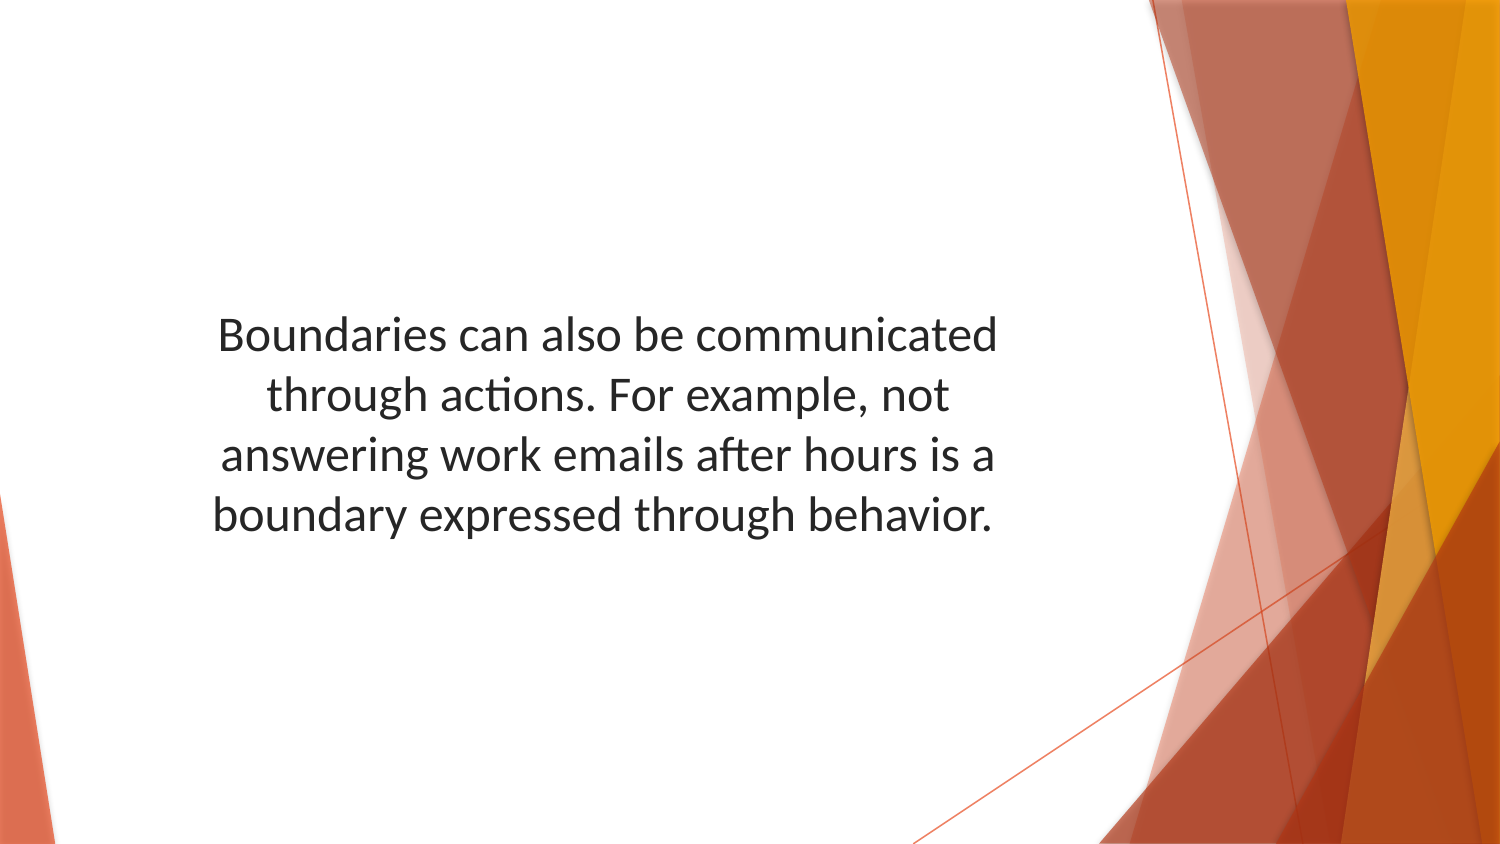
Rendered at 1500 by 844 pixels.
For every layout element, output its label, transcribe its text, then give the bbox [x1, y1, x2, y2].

list Boundaries can also be communicated through actions. For example, not answering work emails after hours is a boundary expressed through behavior. [183, 114, 1034, 729]
